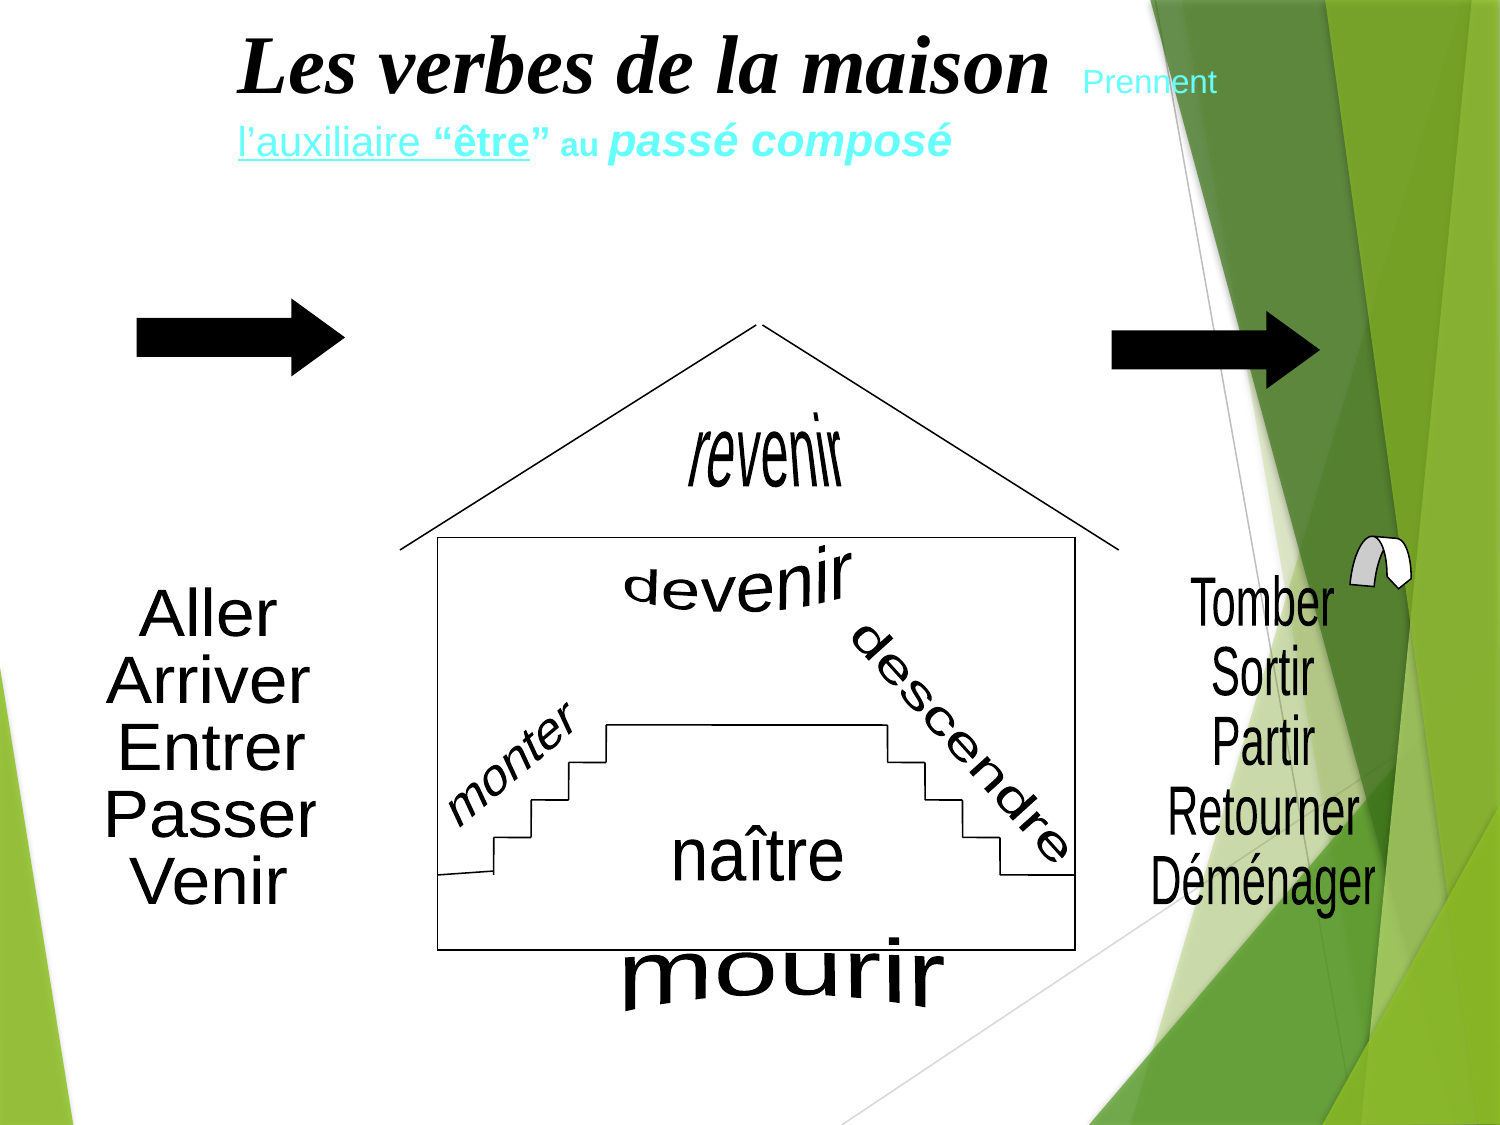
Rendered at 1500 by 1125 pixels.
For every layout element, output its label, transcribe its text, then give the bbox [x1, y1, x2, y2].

text_box [1350, 536, 1412, 589]
text_box [1112, 312, 1319, 388]
text_box [437, 537, 1075, 950]
text_box [137, 299, 344, 375]
text_box Les verbes de la maison Prennent l’auxiliaire “être” au passé composé [237, 10, 1363, 221]
